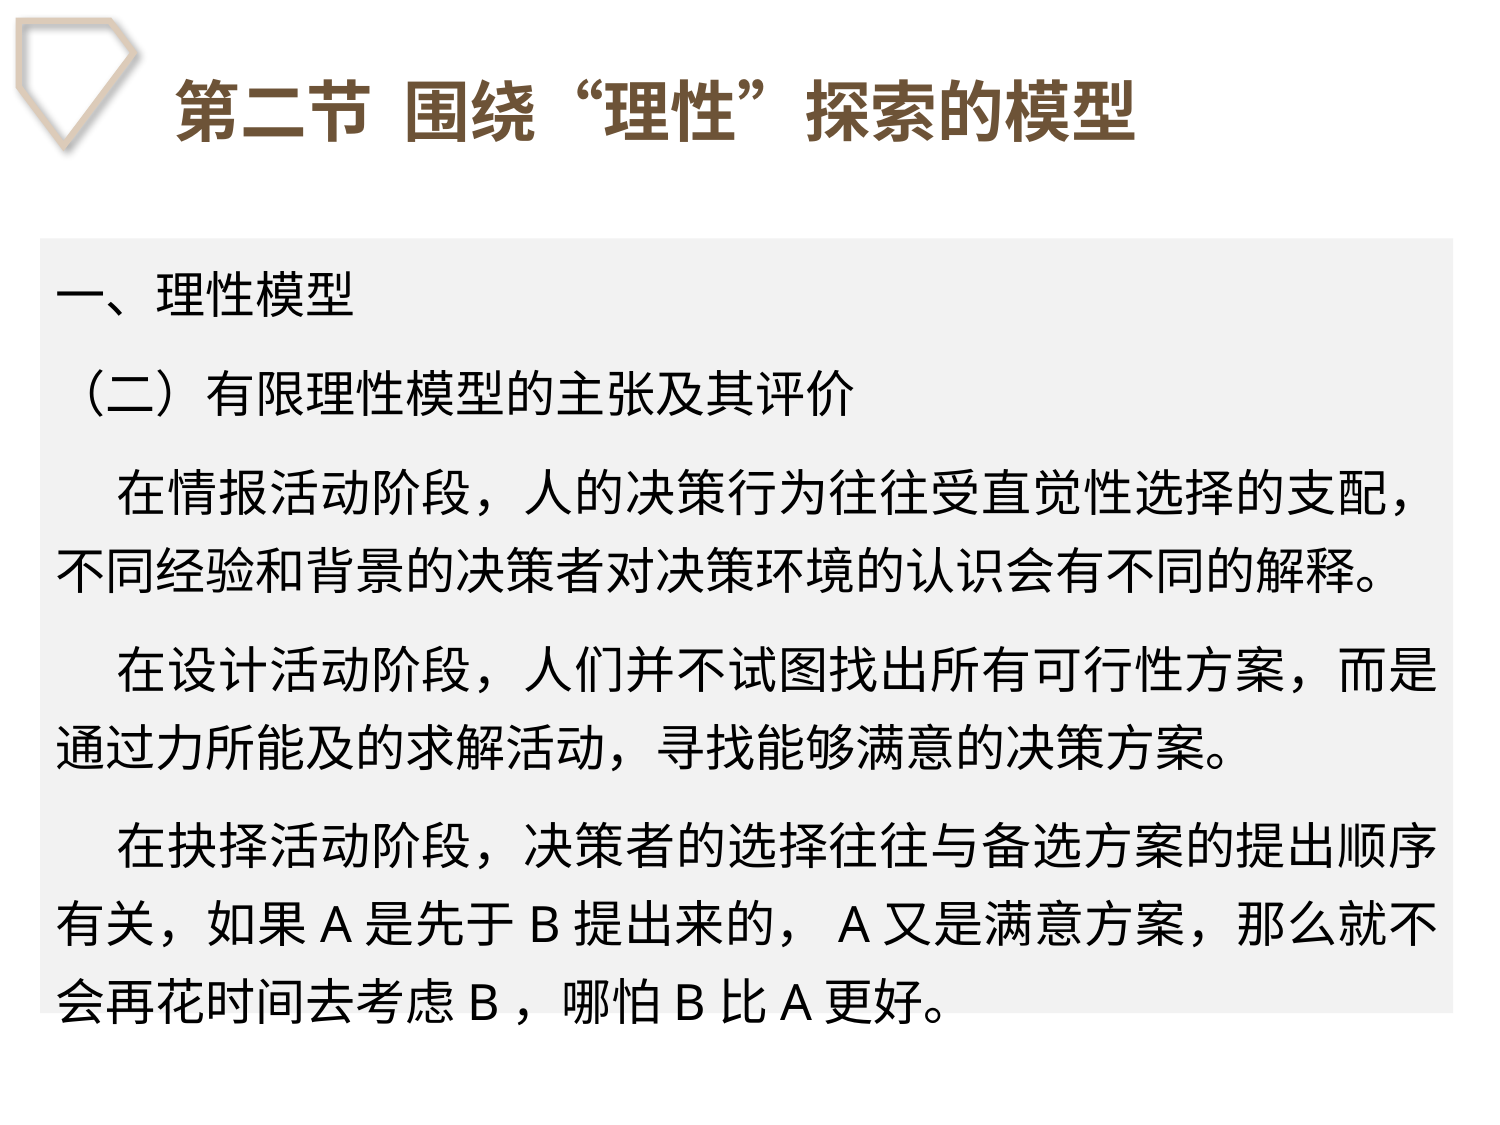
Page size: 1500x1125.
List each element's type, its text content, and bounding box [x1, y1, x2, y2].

list 一、理性模型 （二）有限理性模型的主张及其评价 在情报活动阶段，人的决策行为往往受直觉性选择的支配，不同经验和背景的决策者对决策环境的认识会有不同的解释。 在设计活动阶段，人们并不试图找出所有可行性方案，而是通过力所能及的求解活动，寻找能够满意的决策方案。 在抉择活动阶段，决策者的选择往往与备选方案的提出顺序有关，如果A是先于B提出来的，A又是满意方案，那么就不会再花时间去考虑B，哪怕B比A更好。 [40, 238, 1454, 1014]
title 第二节 围绕“理性”探索的模型 [158, 0, 1456, 159]
